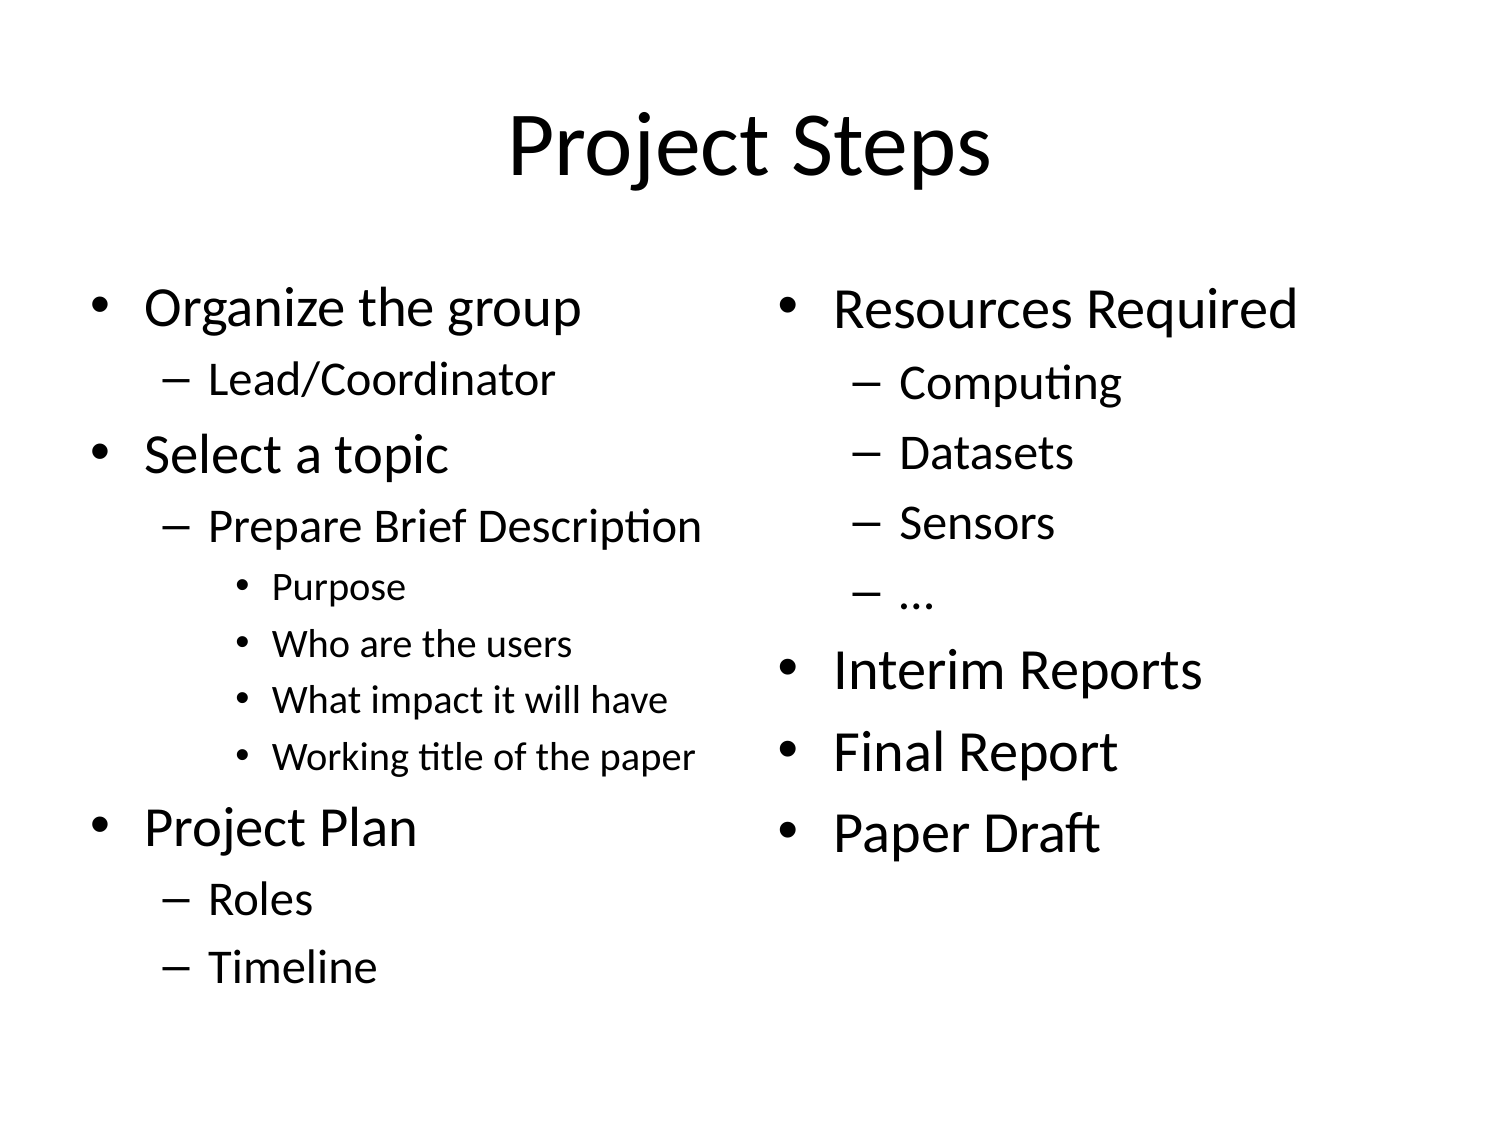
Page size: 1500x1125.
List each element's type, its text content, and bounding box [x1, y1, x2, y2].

list Organize the group Lead/Coordinator Select a topic Prepare Brief Description Purpose Who are the users What impact it will have Working title of the paper Project Plan Roles Timeline [75, 262, 738, 1005]
list Resources Required Computing Datasets Sensors … Interim Reports Final Report Paper Draft [762, 262, 1425, 1005]
title Project Steps [75, 45, 1425, 233]
